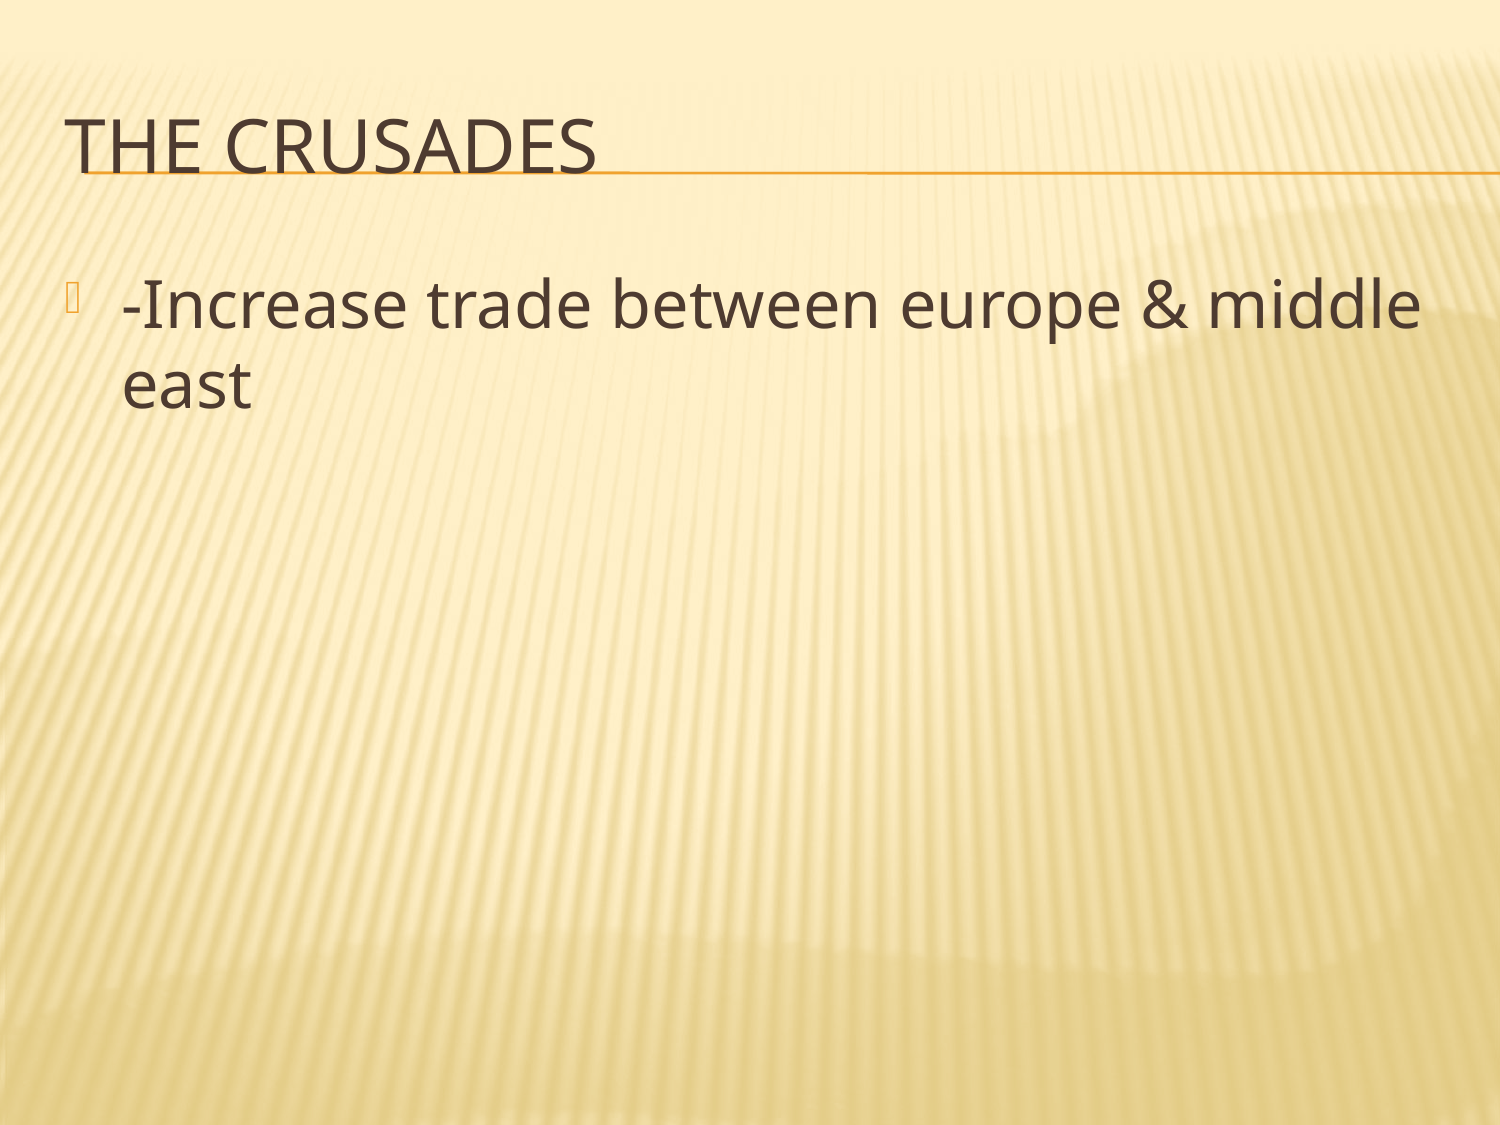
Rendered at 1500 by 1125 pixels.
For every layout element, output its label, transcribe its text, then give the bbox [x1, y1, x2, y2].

title The crusades [50, 75, 1475, 213]
list -Increase trade between europe & middle east [50, 254, 1475, 998]
